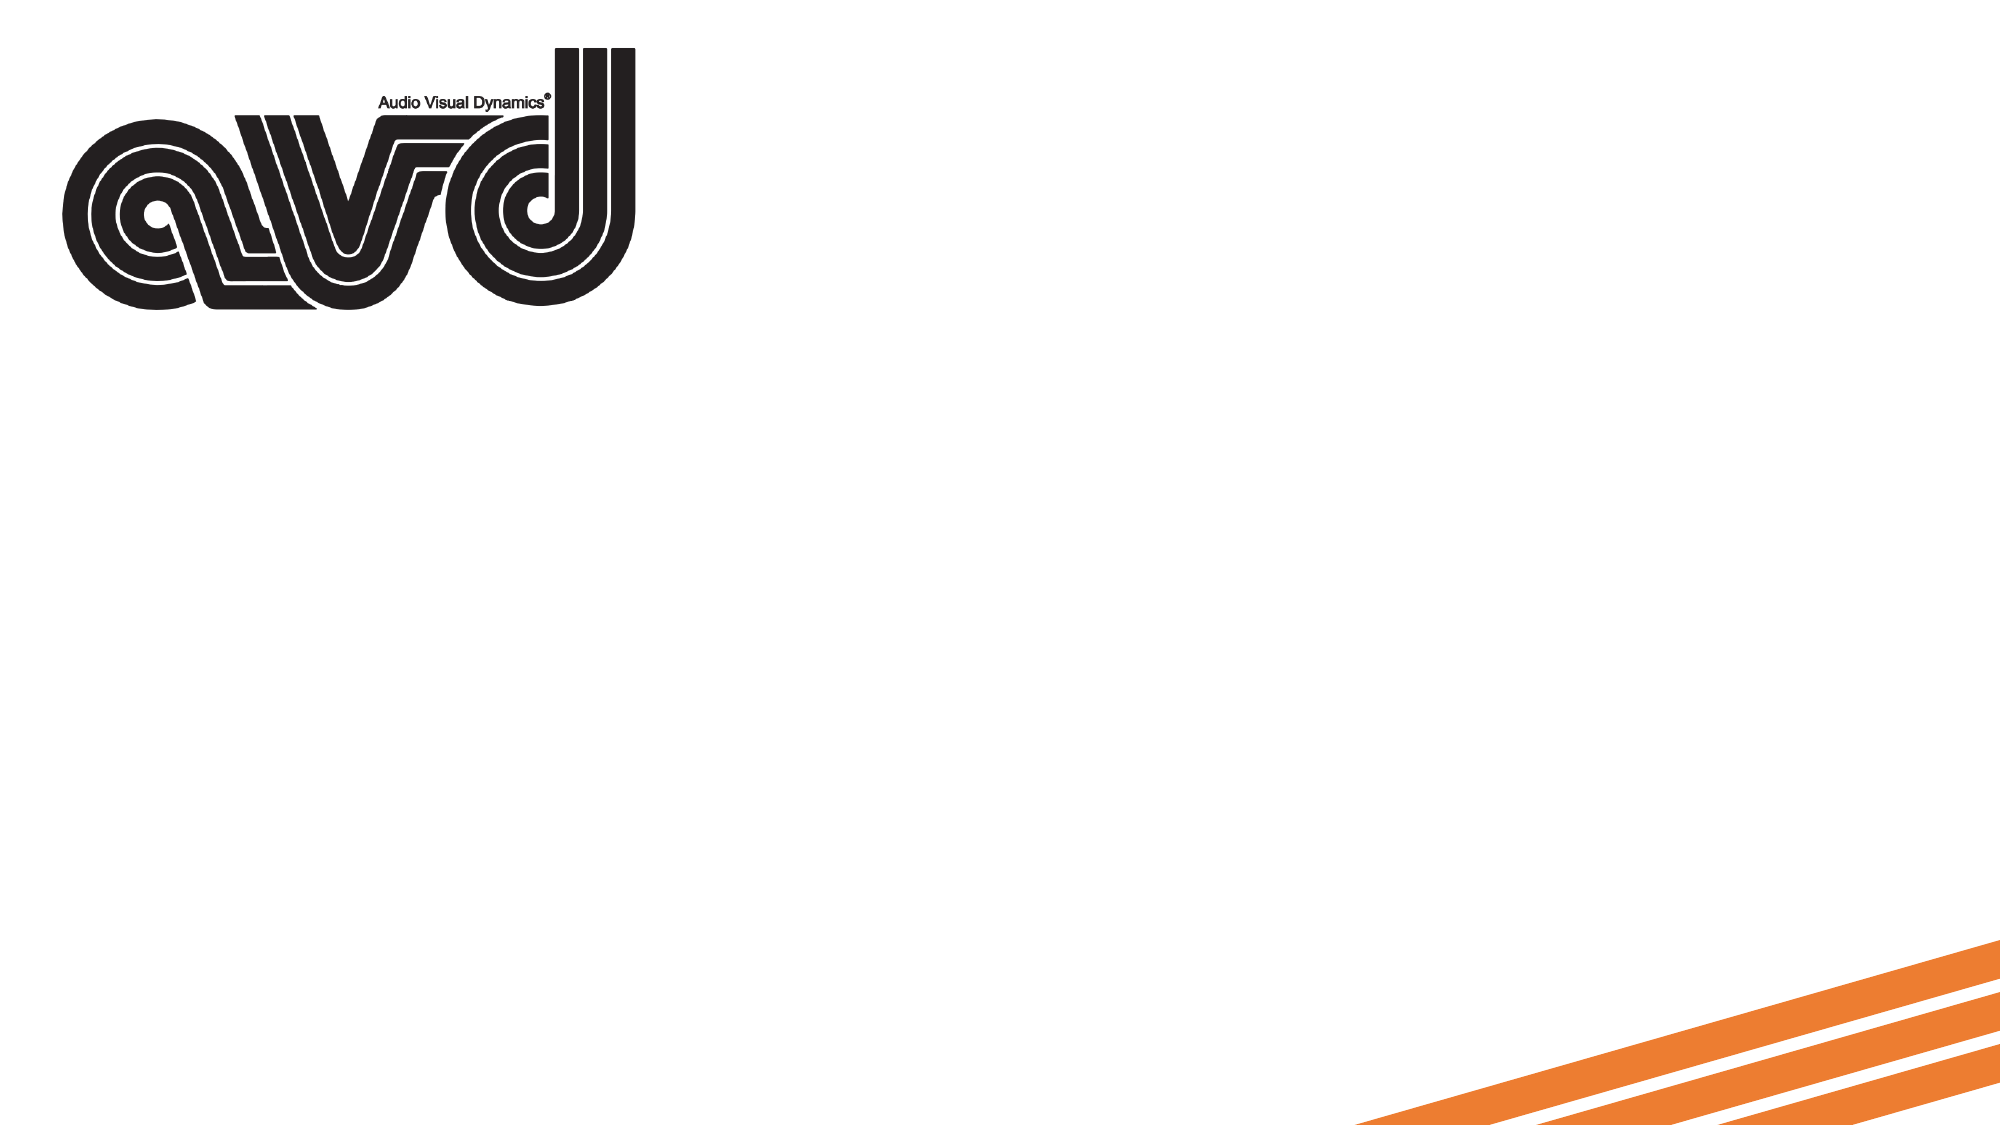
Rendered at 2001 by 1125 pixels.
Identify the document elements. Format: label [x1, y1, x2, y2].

text_box [1178, 990, 2000, 1125]
picture [39, 0, 664, 367]
